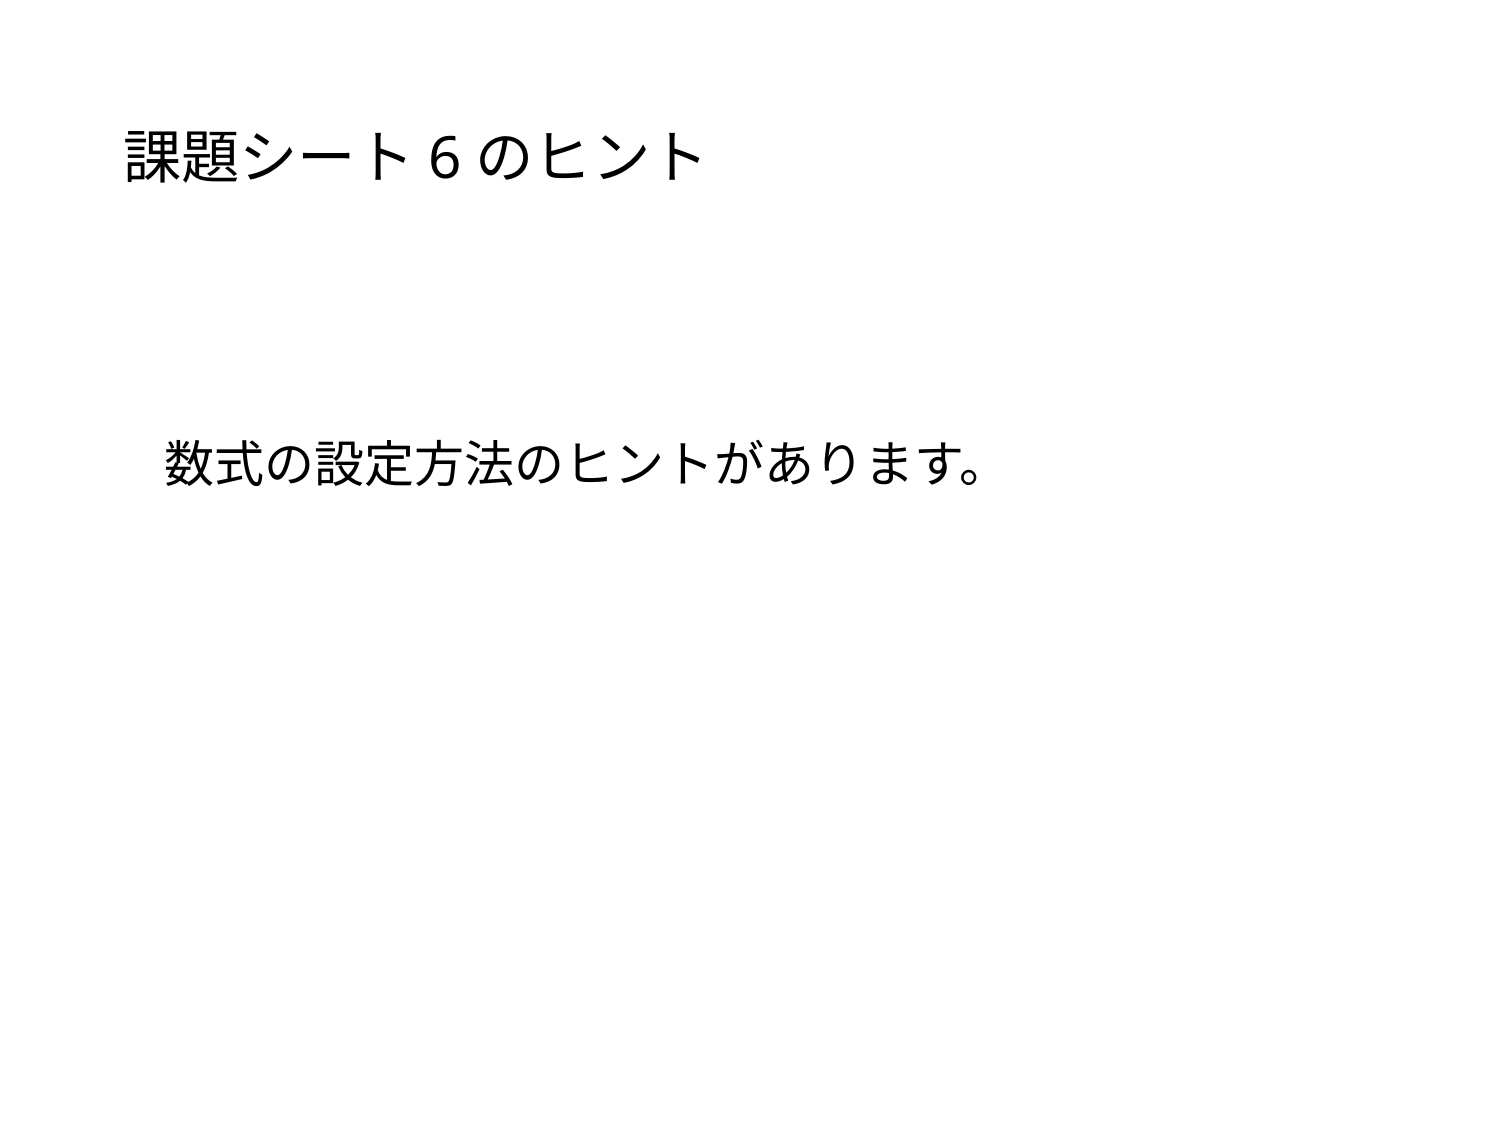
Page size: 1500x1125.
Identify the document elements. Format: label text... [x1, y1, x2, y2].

text_box 課題シート6のヒント [108, 112, 1009, 198]
text_box 数式の設定方法のヒントがあります。 [149, 424, 1350, 500]
